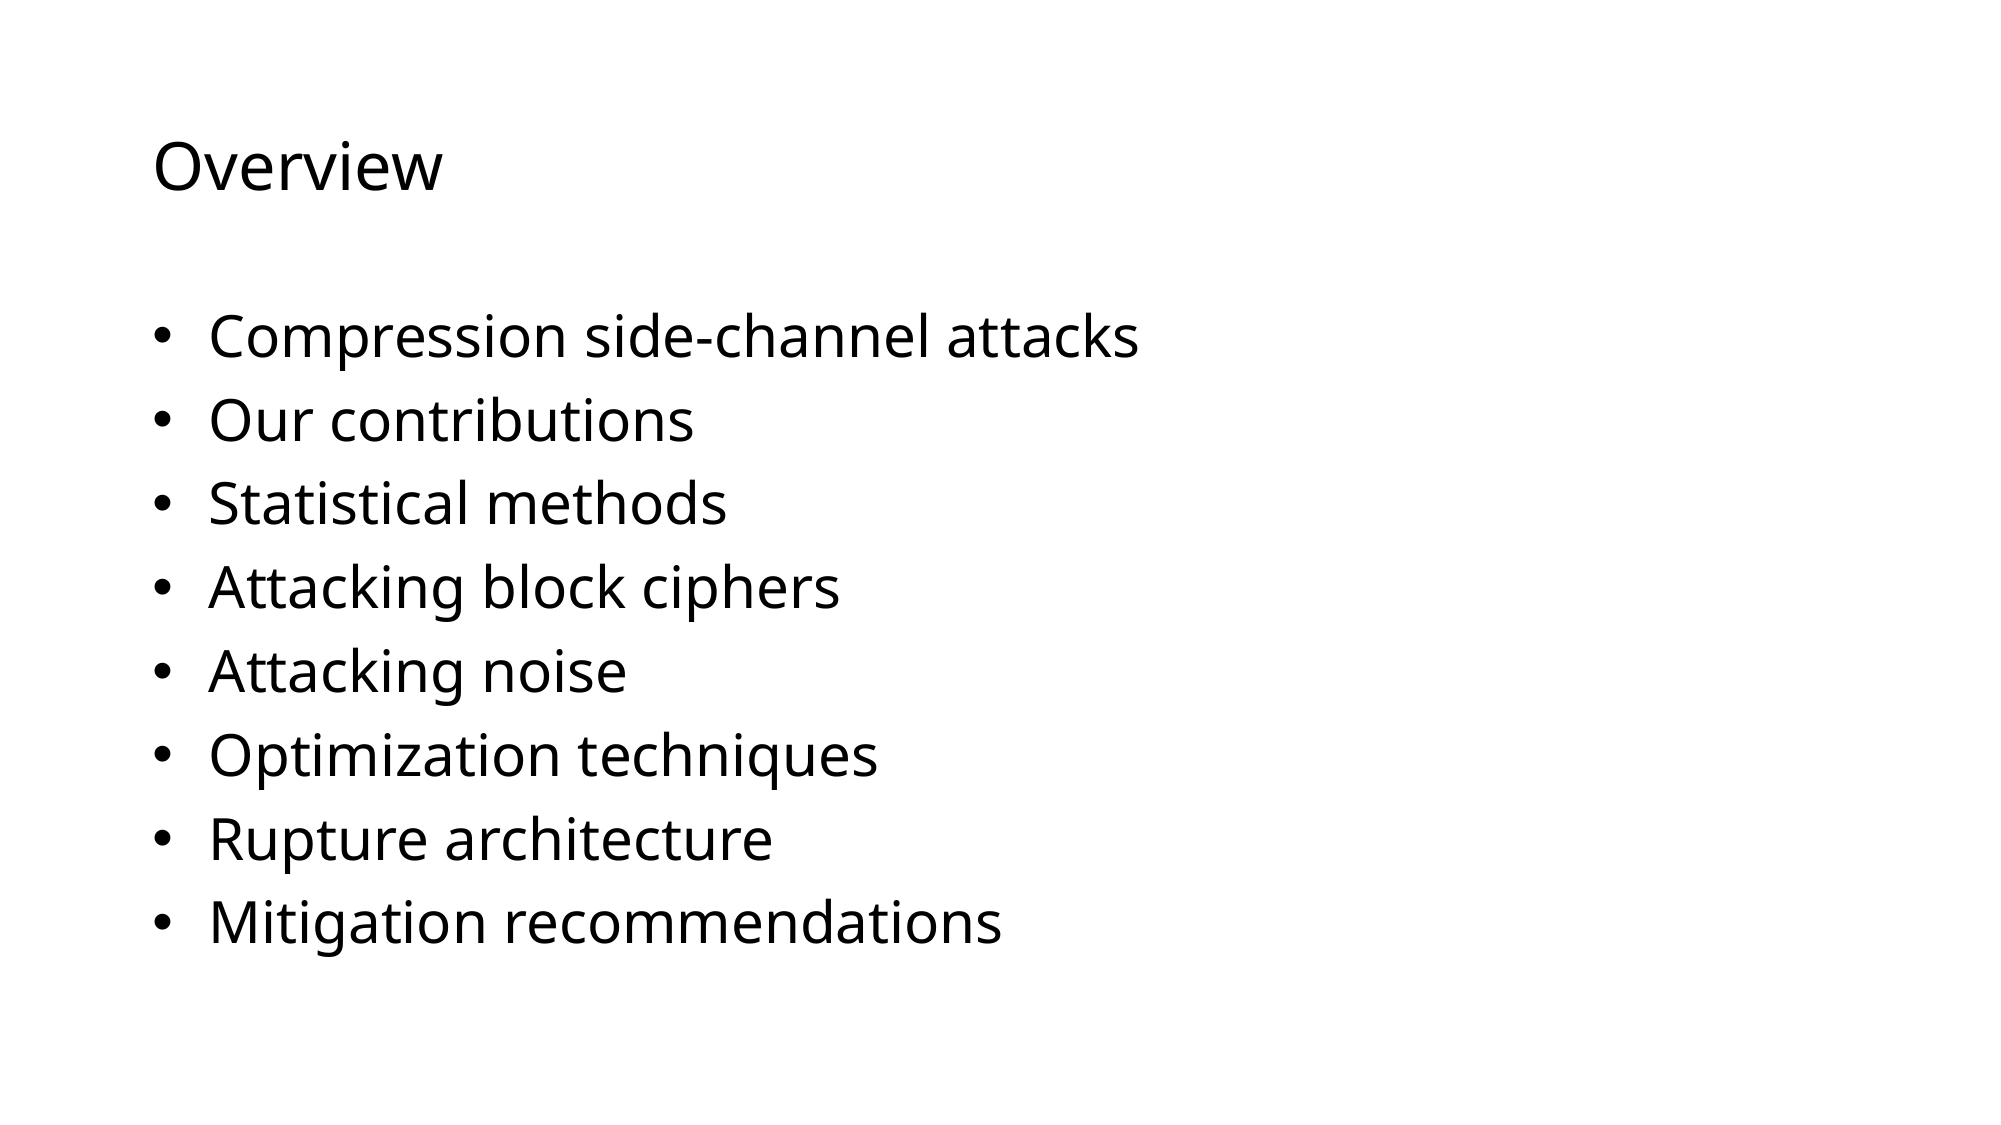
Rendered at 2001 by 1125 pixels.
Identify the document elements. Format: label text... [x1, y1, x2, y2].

list Compression side-channel attacks Our contributions Statistical methods Attacking block ciphers Attacking noise Optimization techniques Rupture architecture Mitigation recommendations [137, 299, 1863, 1014]
title Overview [137, 59, 1863, 278]
